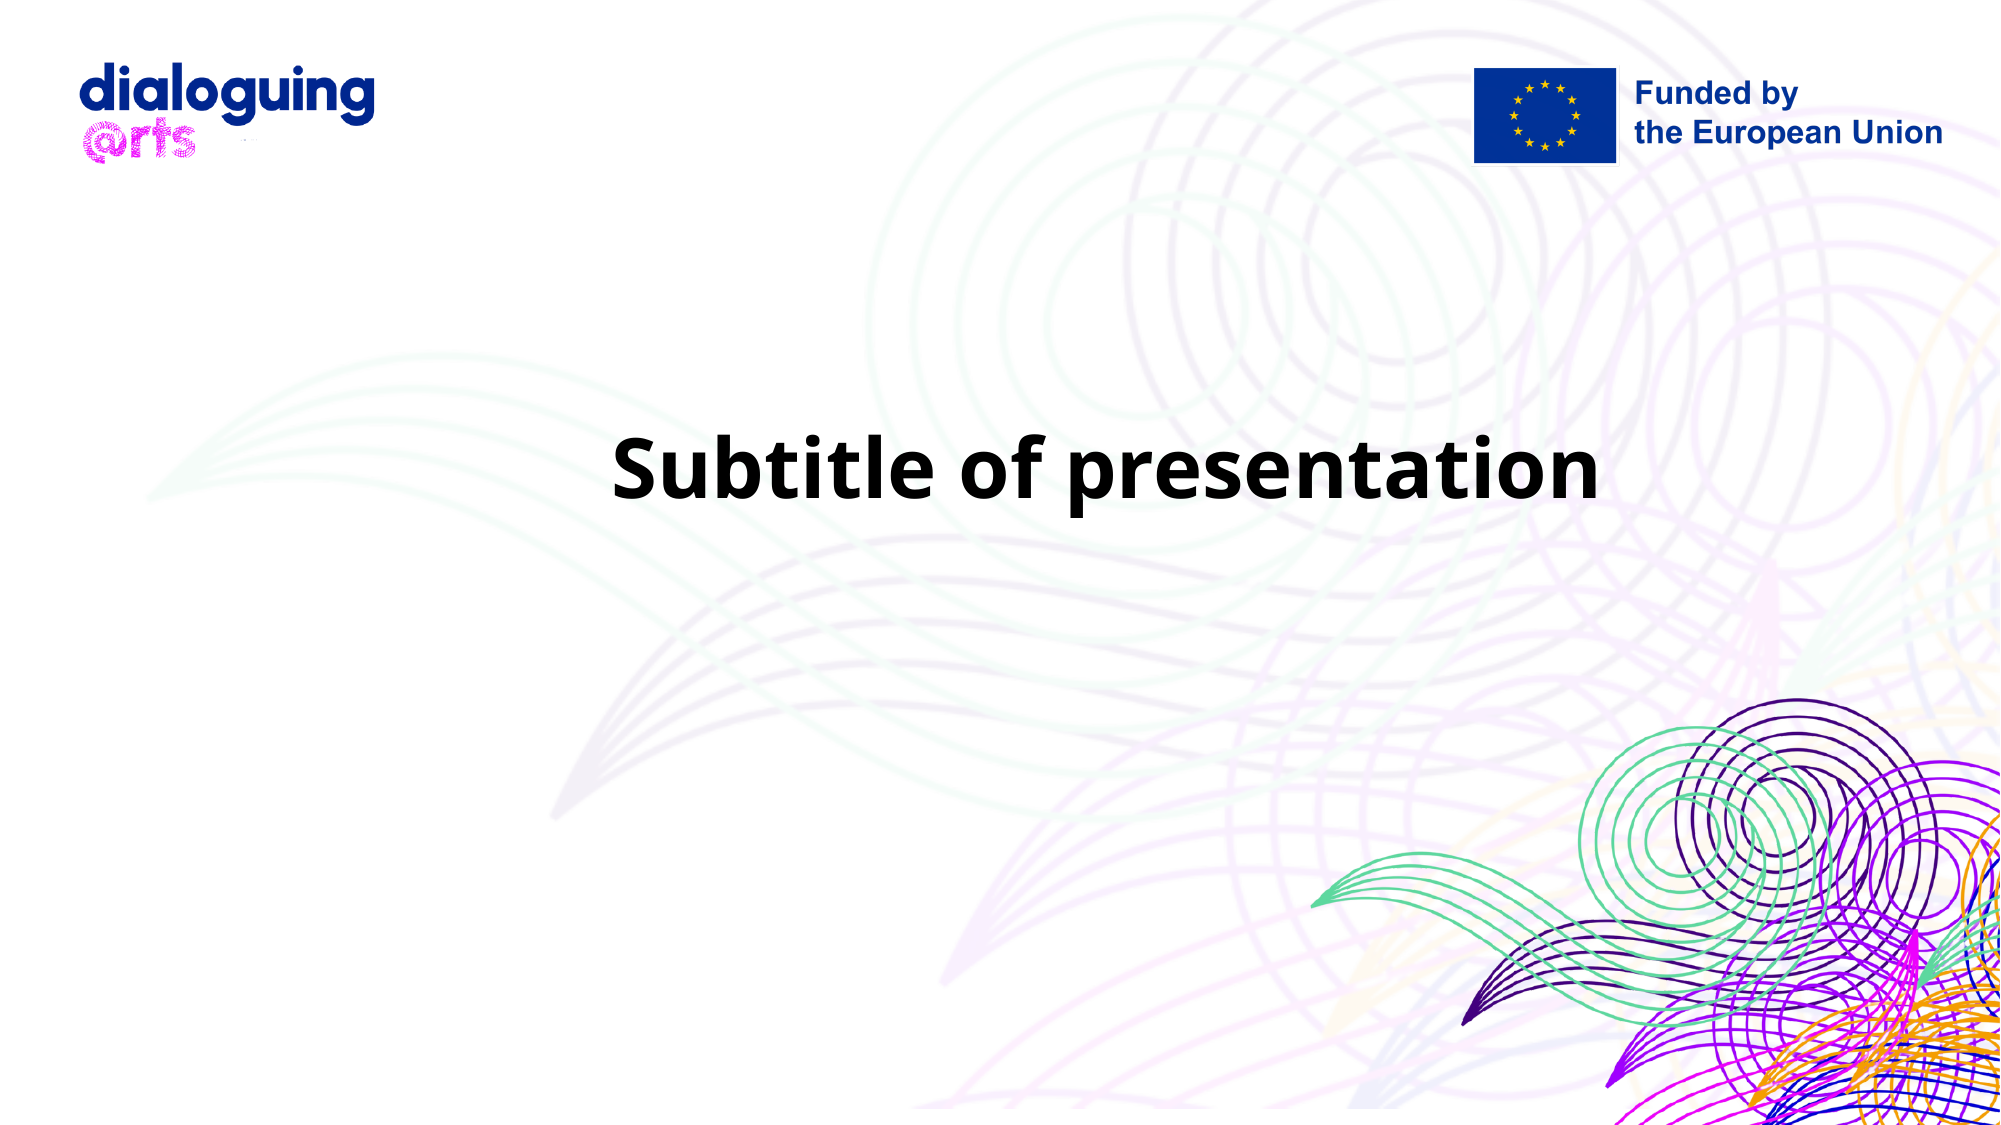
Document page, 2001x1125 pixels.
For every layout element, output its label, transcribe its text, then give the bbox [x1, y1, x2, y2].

picture [0, 0, 474, 259]
picture [1290, 696, 2000, 1125]
picture [1466, 60, 1962, 171]
text_box Subtitle of presentation [596, 408, 1855, 523]
